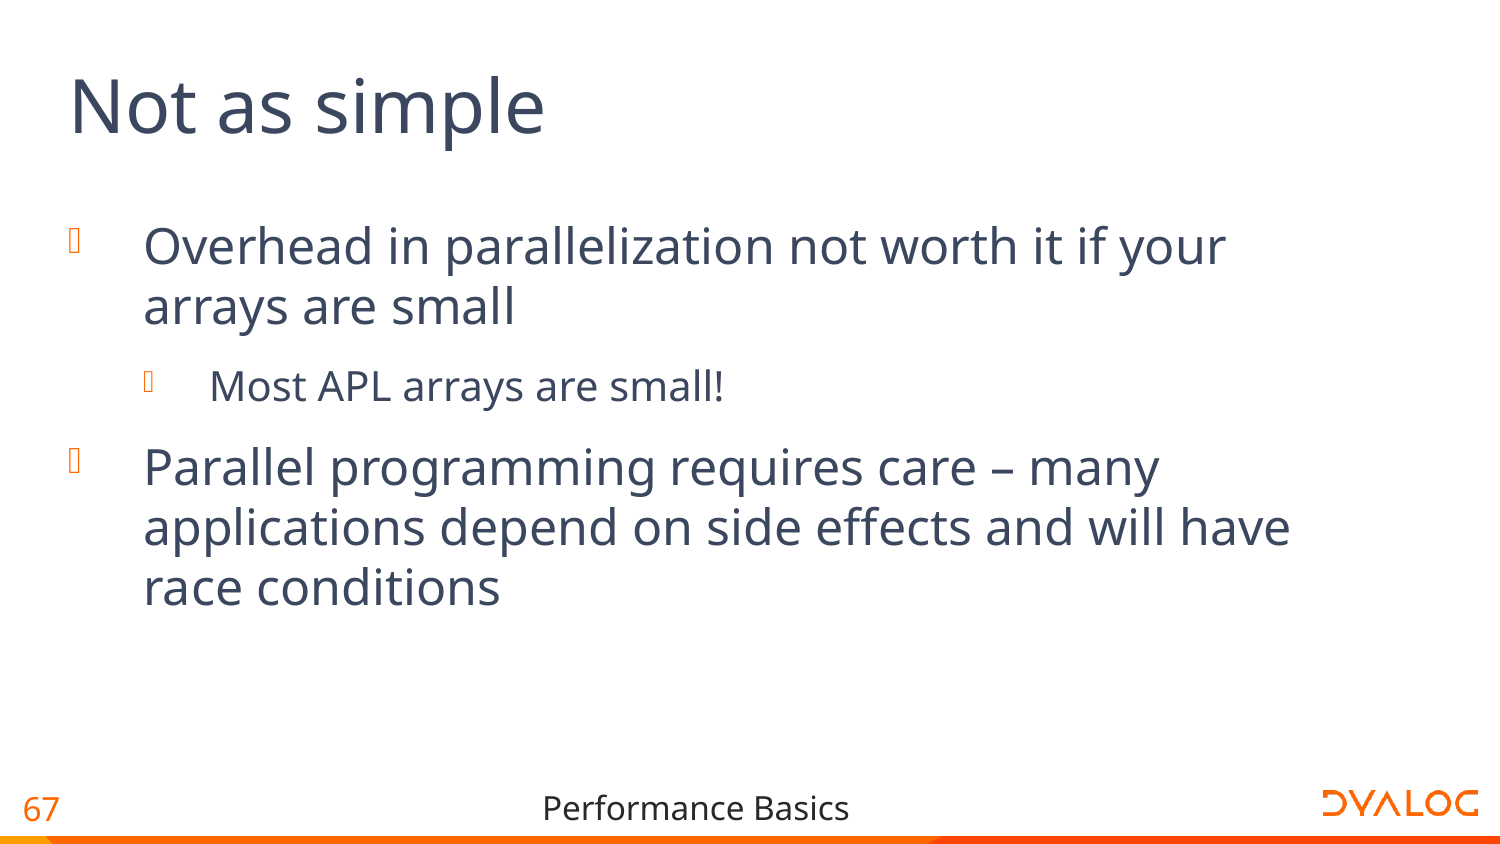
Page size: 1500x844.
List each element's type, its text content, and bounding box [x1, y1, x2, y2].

picture [1323, 790, 1478, 816]
title Not as simple [53, 43, 1121, 157]
list Overhead in parallelization not worth it if your arrays are small Most APL arrays are small! Parallel programming requires care – many applications depend on side effects and will have race conditions [53, 207, 1370, 740]
picture [0, 836, 1500, 844]
